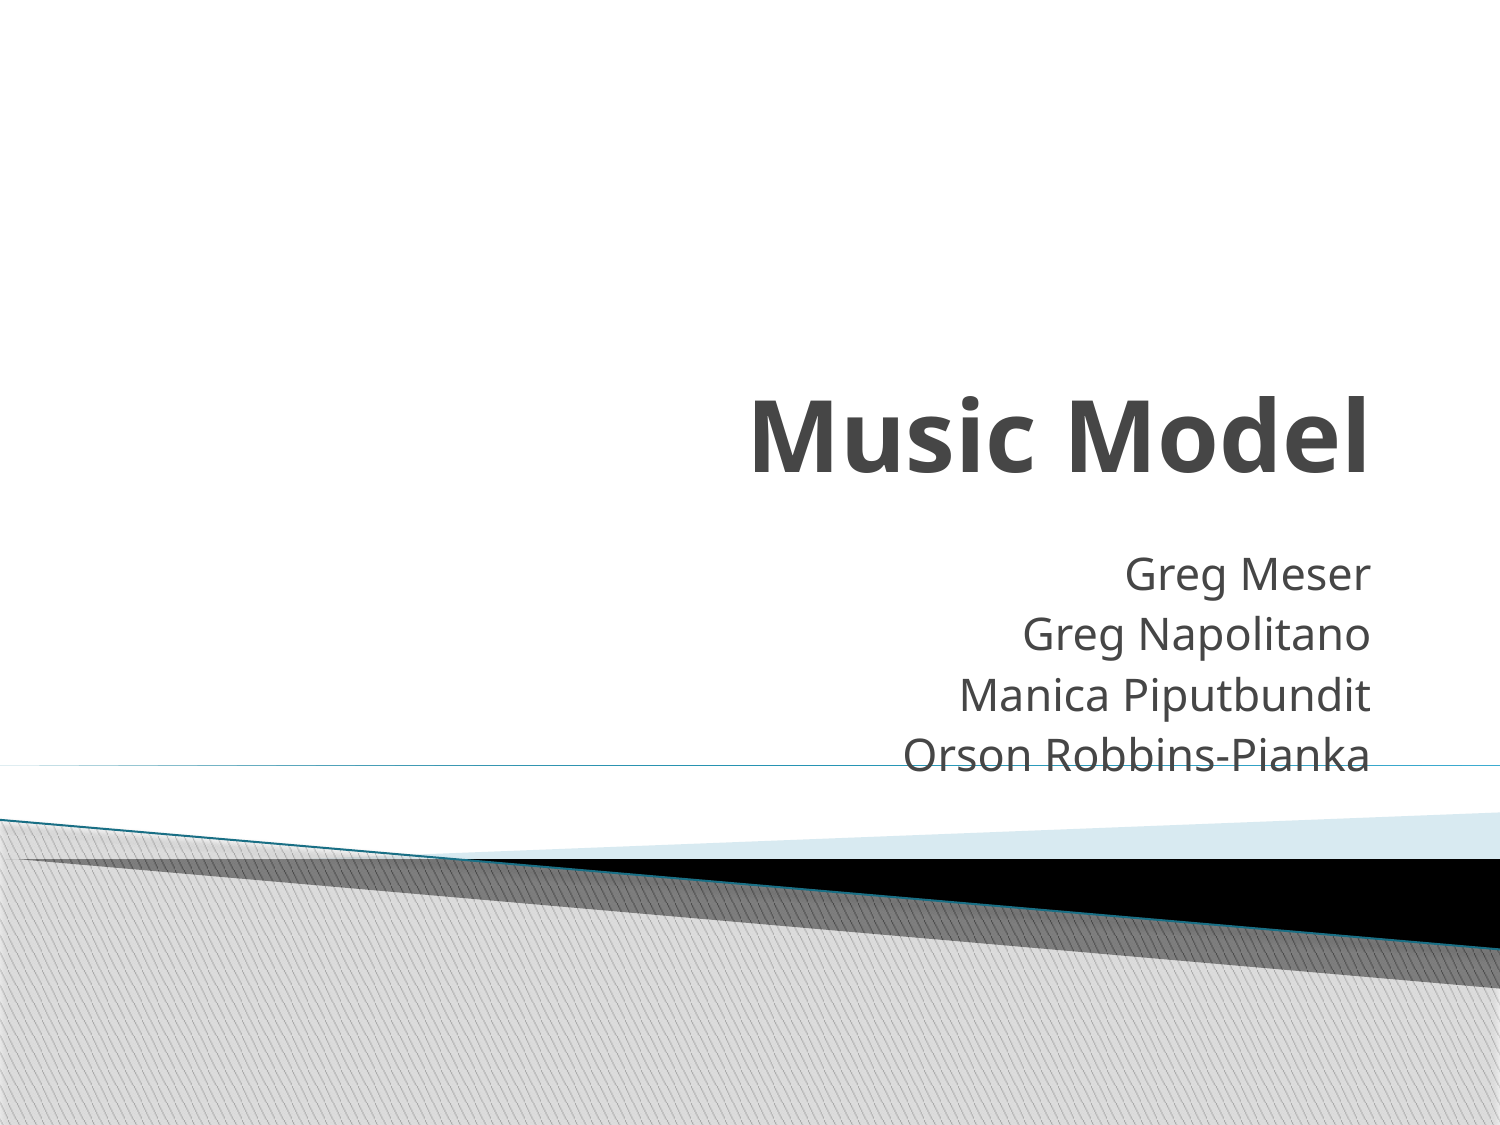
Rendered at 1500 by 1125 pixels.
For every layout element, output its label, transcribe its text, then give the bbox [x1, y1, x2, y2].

picture [5, 859, 1500, 989]
subtitle Greg Meser Greg Napolitano Manica Piputbundit Orson Robbins-Pianka [112, 537, 1388, 790]
title Music Model [112, 287, 1388, 500]
